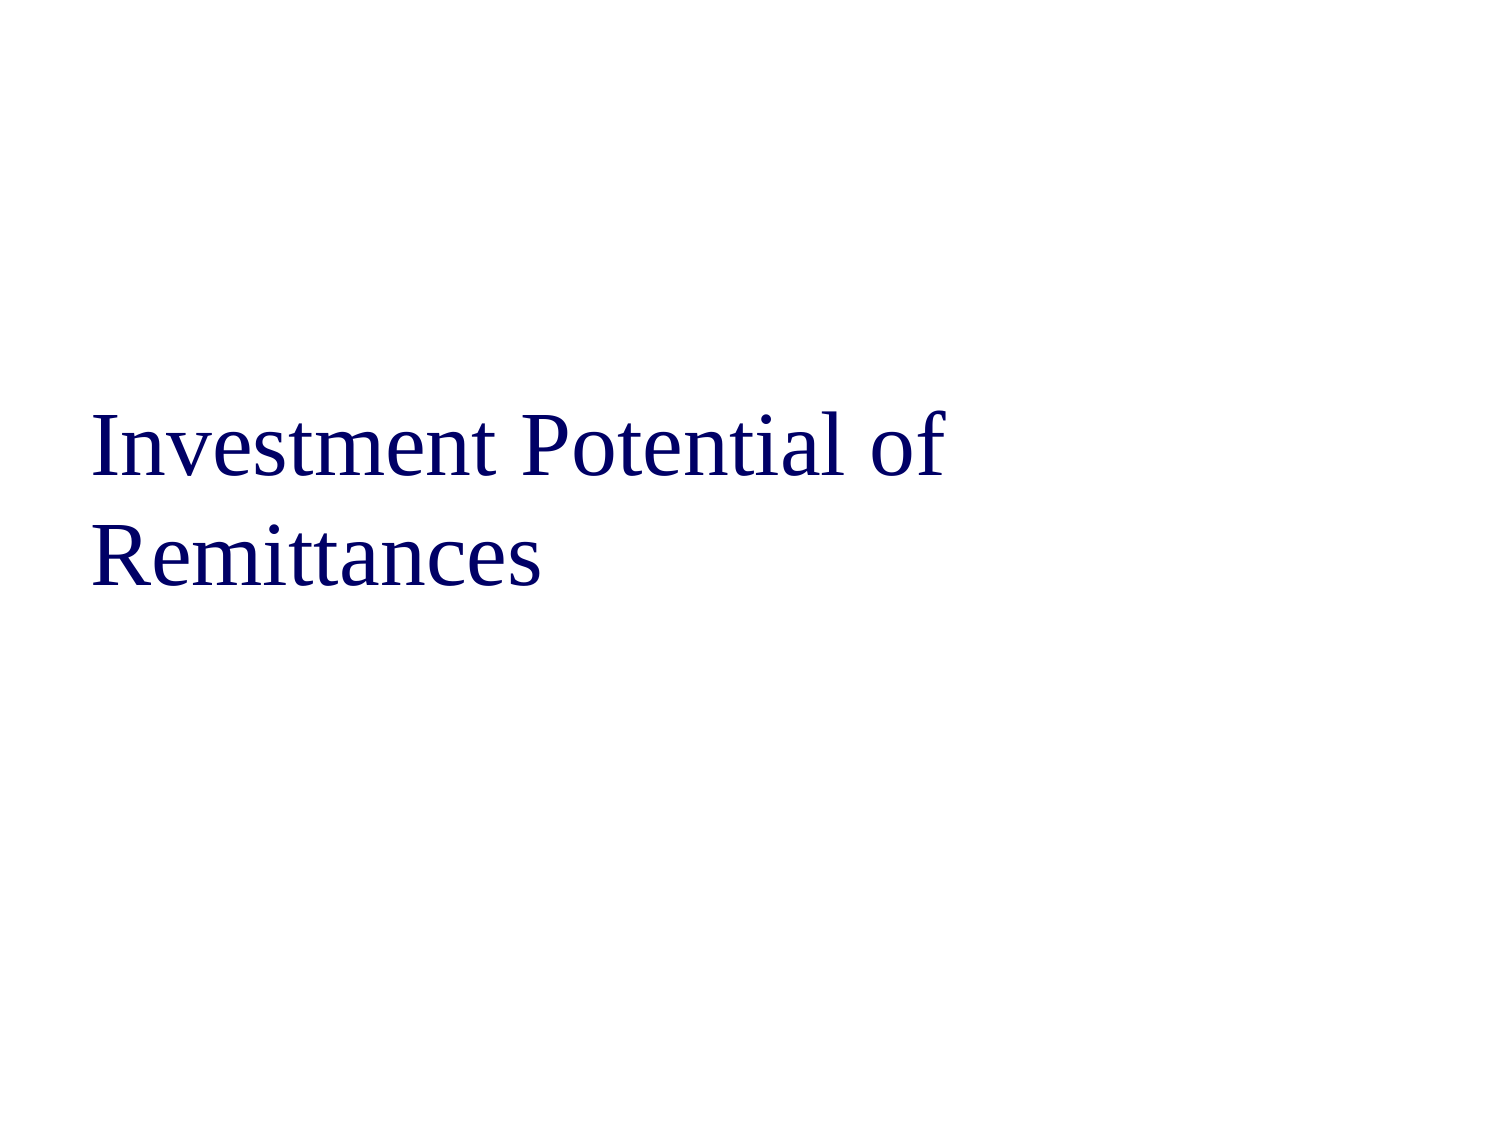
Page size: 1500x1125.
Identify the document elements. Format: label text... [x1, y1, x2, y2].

title Investment Potential of Remittances [74, 299, 1438, 688]
